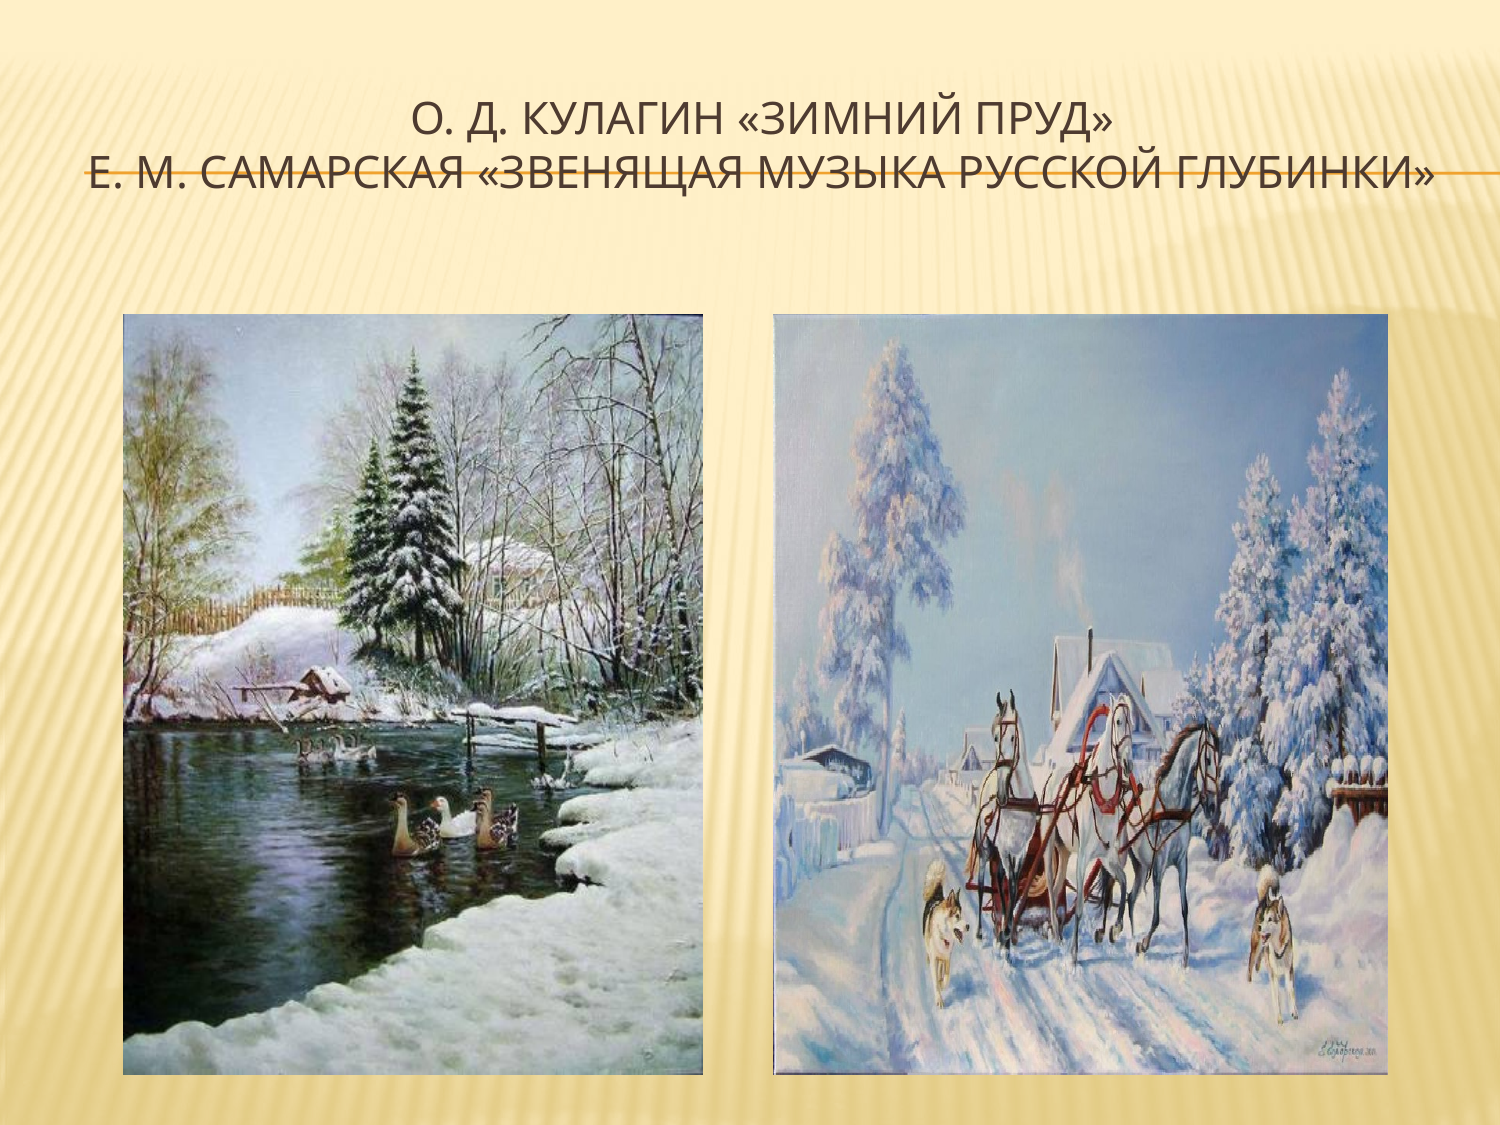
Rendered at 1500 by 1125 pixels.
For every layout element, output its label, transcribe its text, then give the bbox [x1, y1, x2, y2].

picture [773, 314, 1389, 1075]
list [123, 314, 704, 1075]
title О. Д. Кулагин «Зимний пруд» Е. М. Самарская «Звенящая музыка русской глубинки» [50, 75, 1475, 213]
